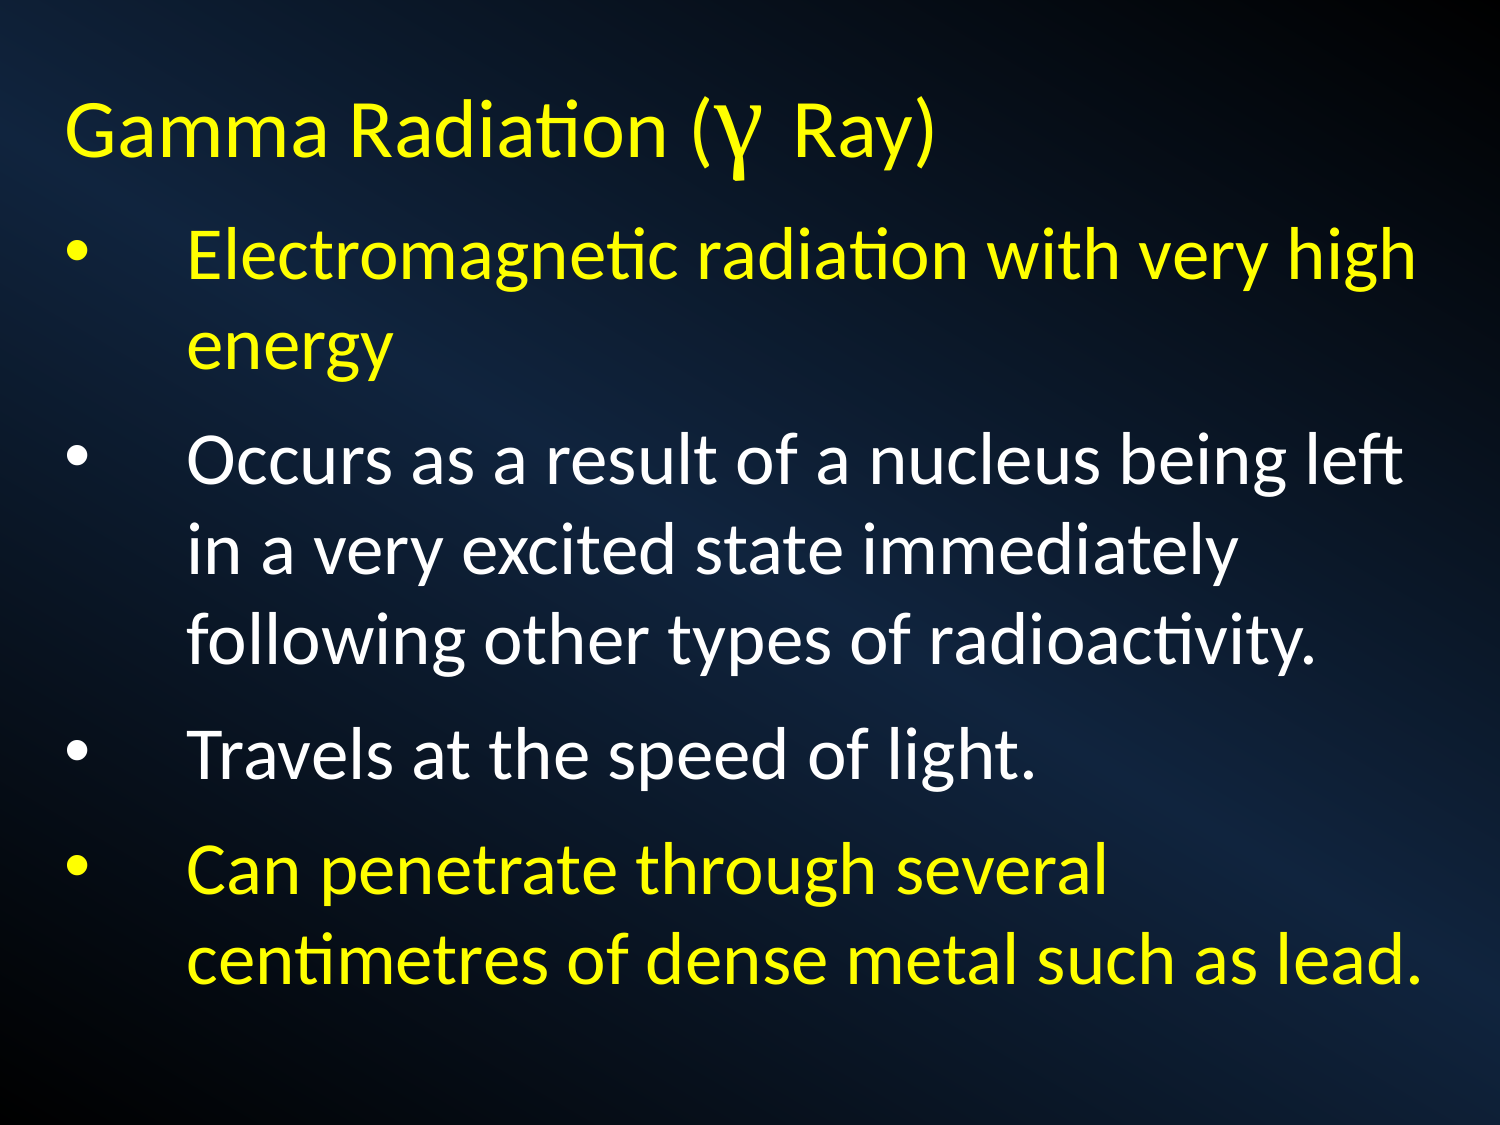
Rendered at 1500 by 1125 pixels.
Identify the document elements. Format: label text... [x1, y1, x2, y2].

text_box Gamma Radiation (γ Ray) Electromagnetic radiation with very high energy Occurs as a result of a nucleus being left in a very excited state immediately following other types of radioactivity. Travels at the speed of light. Can penetrate through several centimetres of dense metal such as lead. [49, 37, 1475, 1008]
